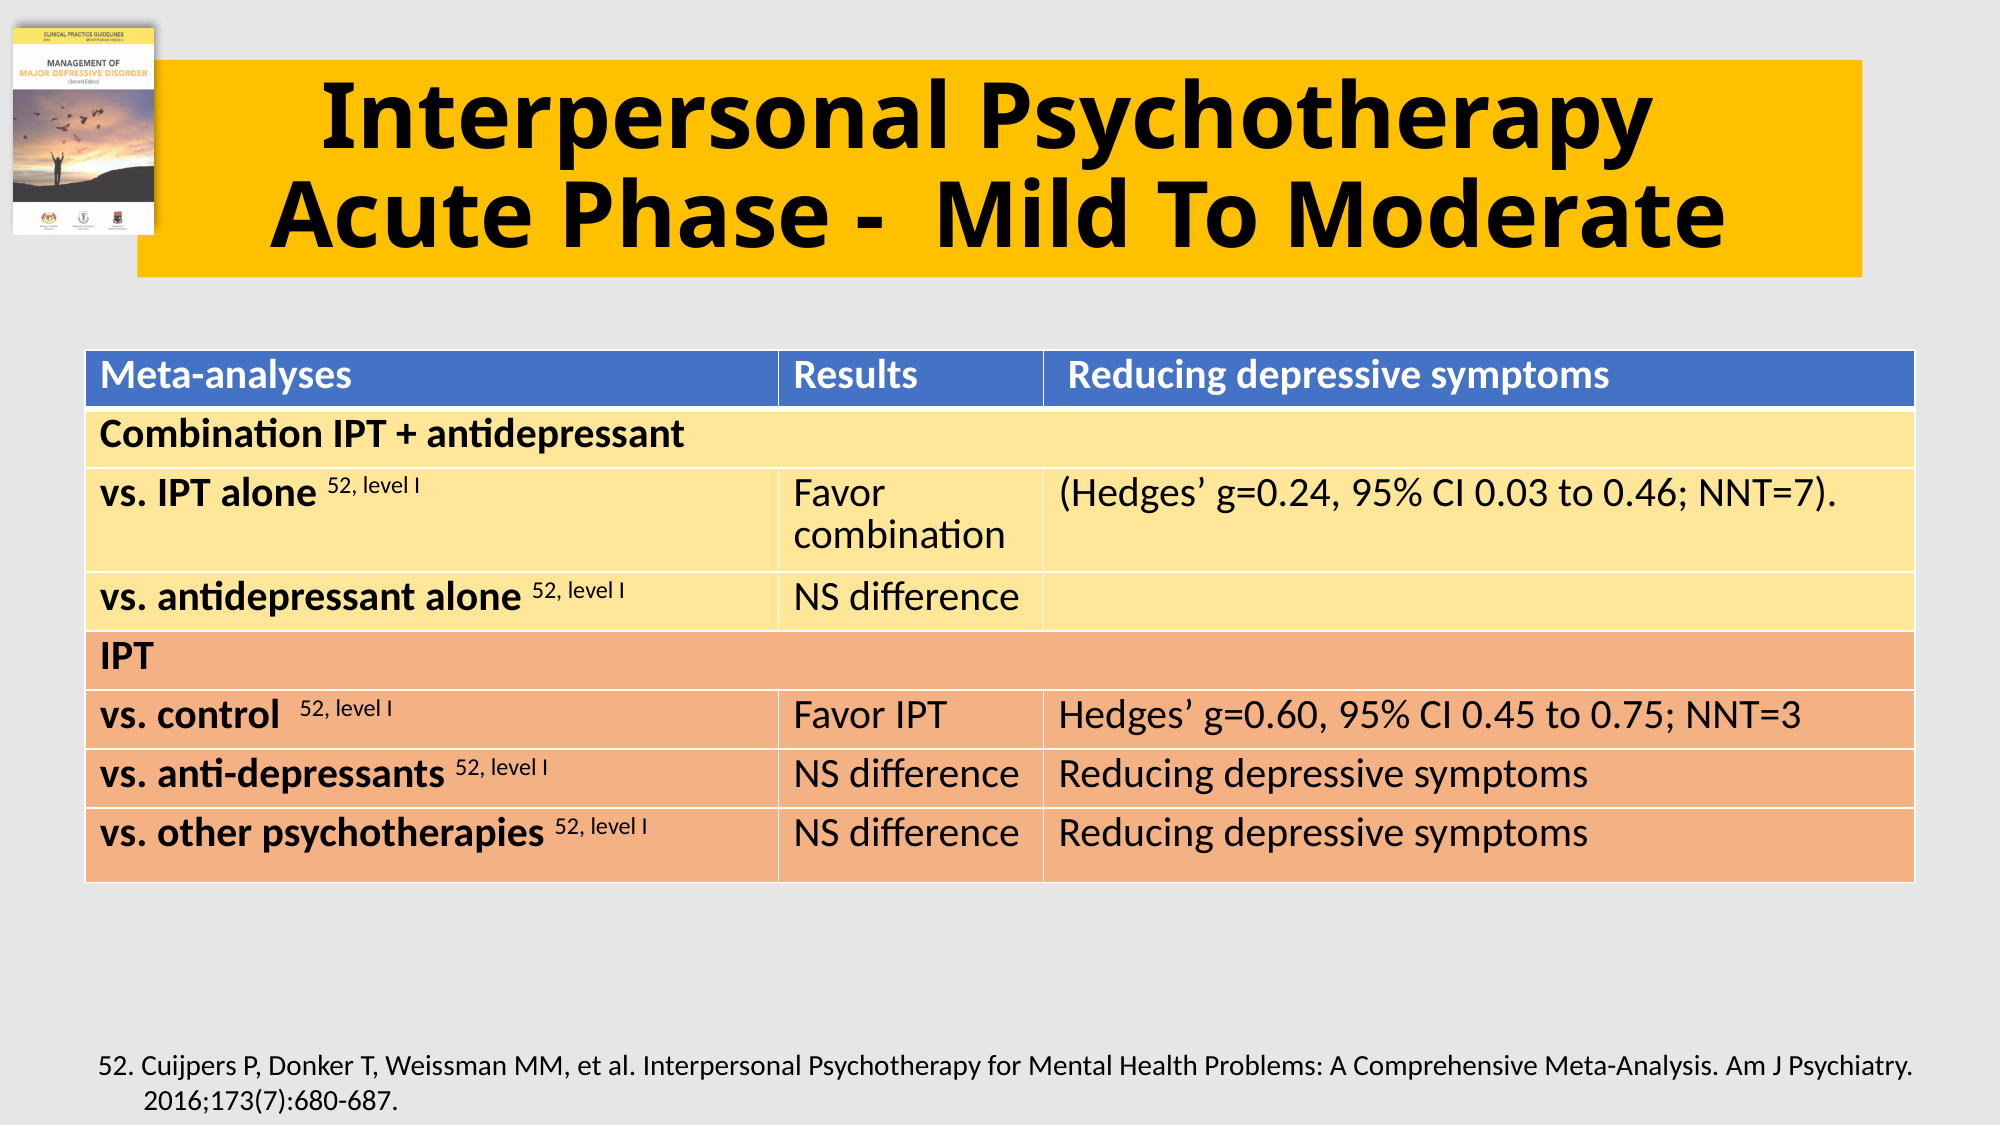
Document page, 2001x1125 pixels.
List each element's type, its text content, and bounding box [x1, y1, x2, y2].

table_cell IPT [86, 632, 1914, 689]
table_cell NS difference [779, 809, 1043, 882]
table_cell vs. control 52, level I [86, 691, 778, 748]
table_cell (Hedges’ g=0.24, 95% CI 0.03 to 0.46; NNT=7). [1044, 469, 1914, 571]
table_header Results [779, 351, 1043, 406]
table_cell Combination IPT + antidepressant [86, 412, 1914, 467]
table_cell Reducing depressive symptoms [1044, 750, 1914, 807]
text_box 52. Cuijpers P, Donker T, Weissman MM, et al. Interpersonal Psychotherapy for Mental Health Problems: A Comprehensive Meta-Analysis. Am J Psychiatry. 2016;173(7):680-687. [83, 1039, 1950, 1124]
table_cell Reducing depressive symptoms [1044, 809, 1914, 882]
table_cell vs. IPT alone 52, level I [86, 469, 778, 571]
table_cell vs. antidepressant alone 52, level I [86, 573, 778, 630]
title Interpersonal Psychotherapy Acute Phase - Mild To Moderate [137, 59, 1863, 278]
table_header Reducing depressive symptoms [1044, 351, 1914, 406]
table_cell Hedges’ g=0.60, 95% CI 0.45 to 0.75; NNT=3 [1044, 691, 1914, 748]
table_cell vs. anti-depressants 52, level I [86, 750, 778, 807]
table_cell NS difference [779, 573, 1043, 630]
table_cell NS difference [779, 750, 1043, 807]
table_header Meta-analyses [86, 351, 778, 406]
table_cell Favor combination [779, 469, 1043, 571]
table_cell Favor IPT [779, 691, 1043, 748]
picture [13, 28, 154, 235]
table_cell vs. other psychotherapies 52, level I [86, 809, 778, 882]
table_cell [1044, 573, 1914, 630]
